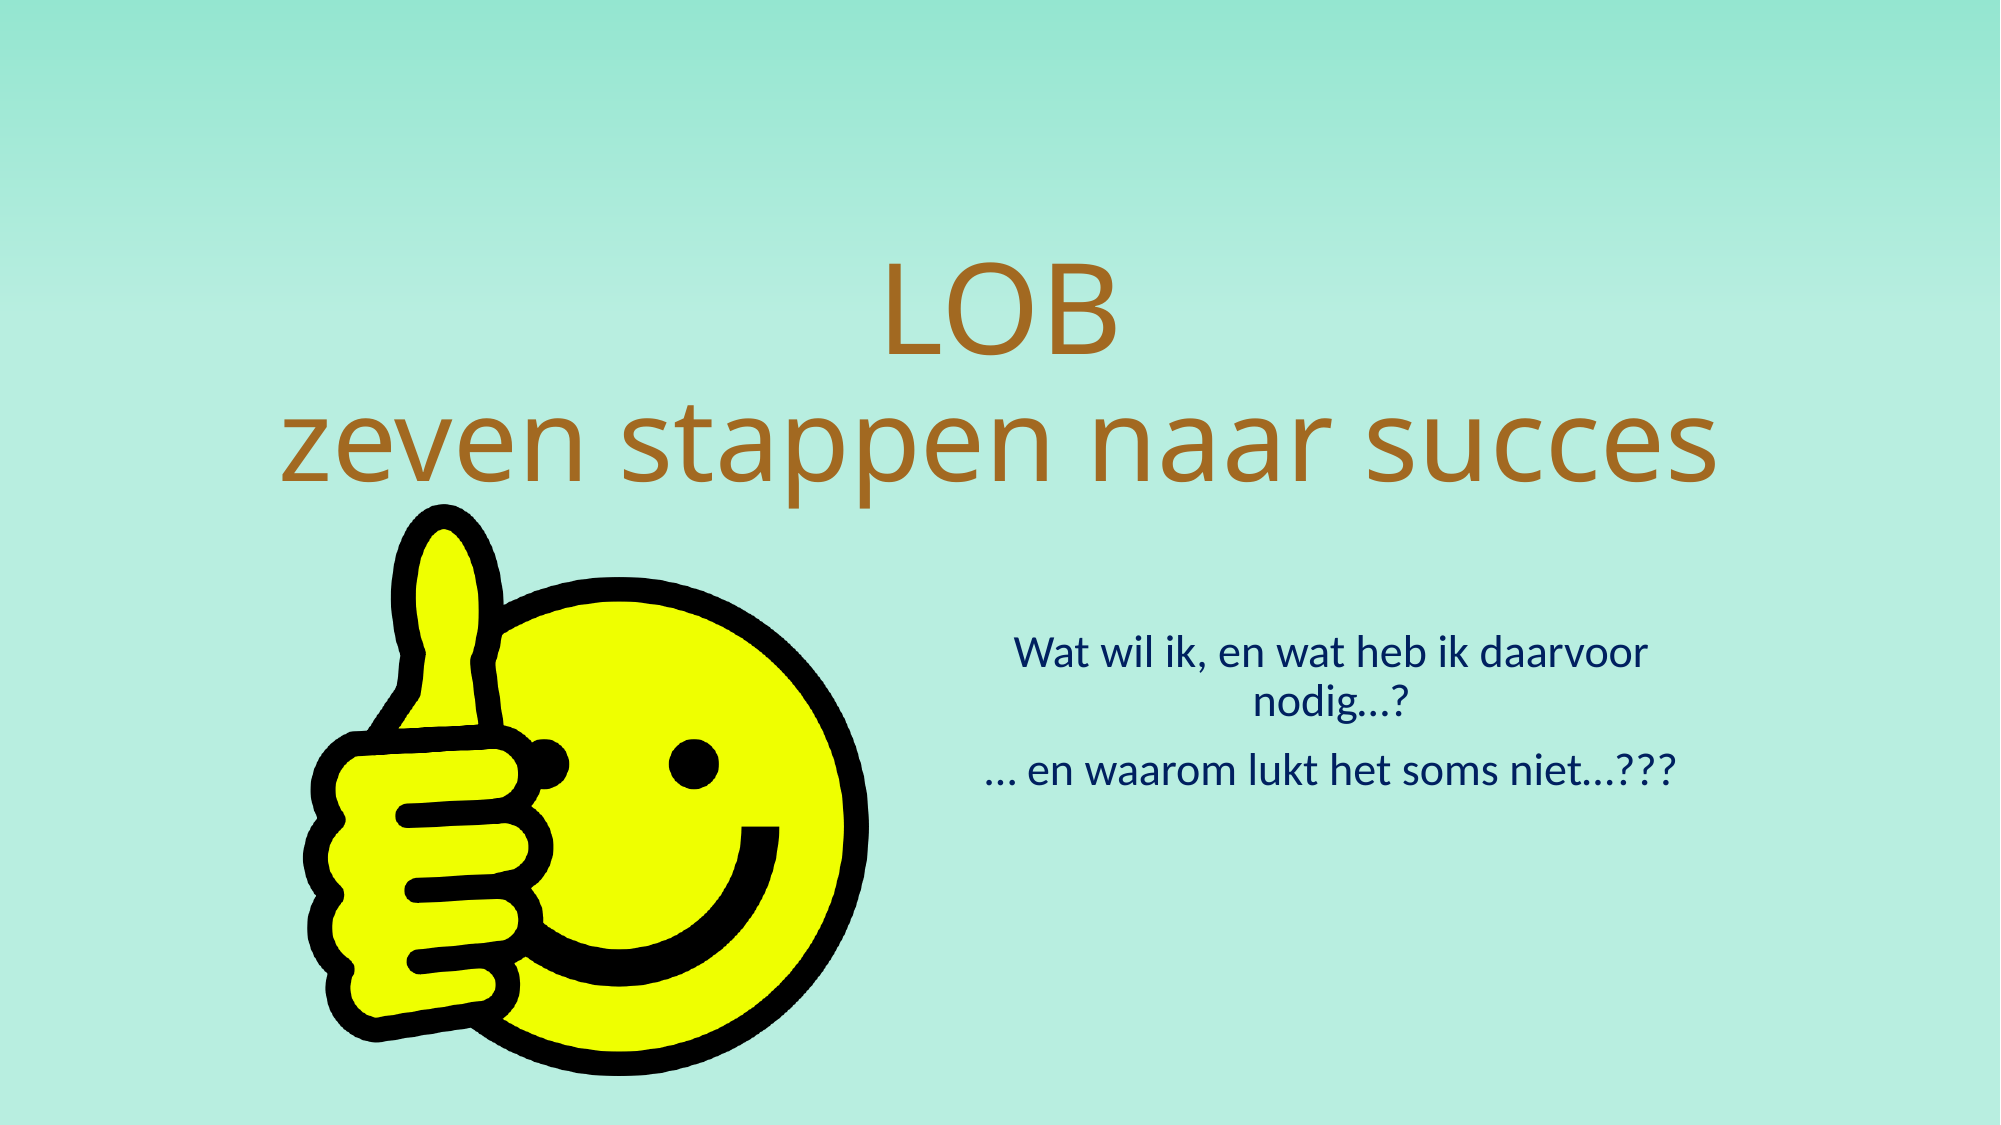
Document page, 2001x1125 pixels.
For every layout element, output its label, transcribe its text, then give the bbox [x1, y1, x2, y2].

title LOB zeven stappen naar succes [249, 122, 1750, 515]
picture [294, 489, 881, 1076]
subtitle Wat wil ik, en wat heb ik daarvoor nodig…? … en waarom lukt het soms niet…??? [963, 545, 1700, 849]
